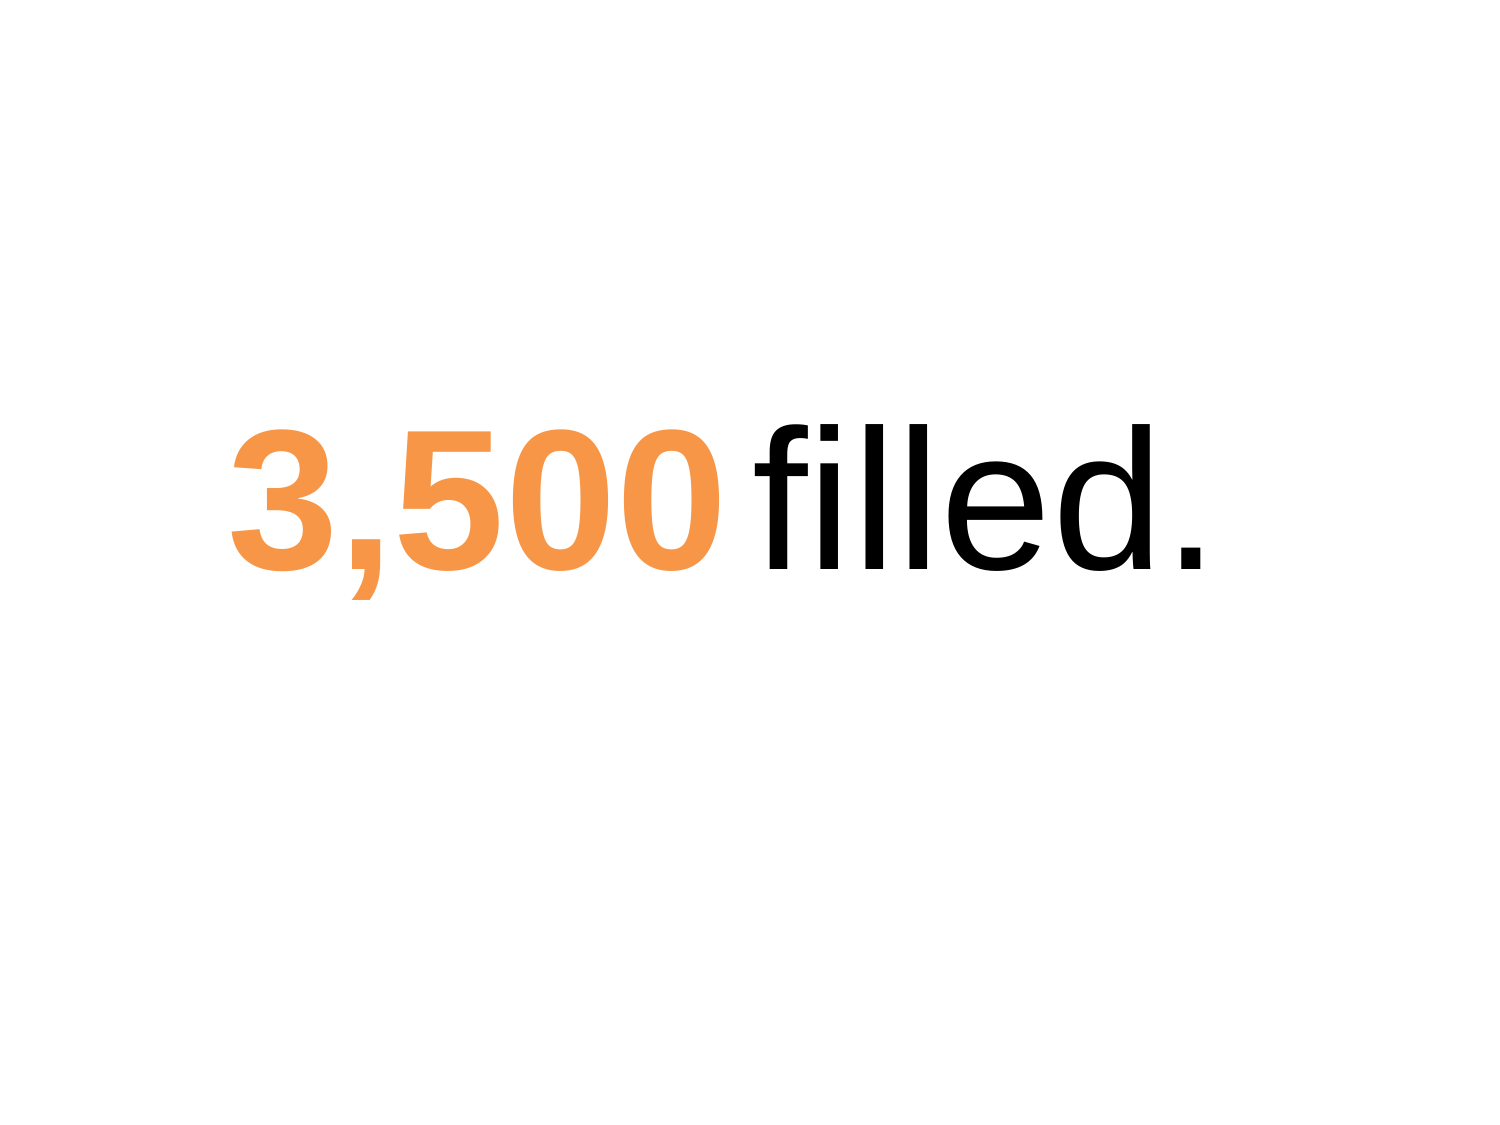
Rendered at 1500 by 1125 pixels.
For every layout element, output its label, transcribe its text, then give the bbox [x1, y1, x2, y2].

text_box 3,500 [212, 362, 737, 618]
text_box filled. [737, 362, 1375, 618]
